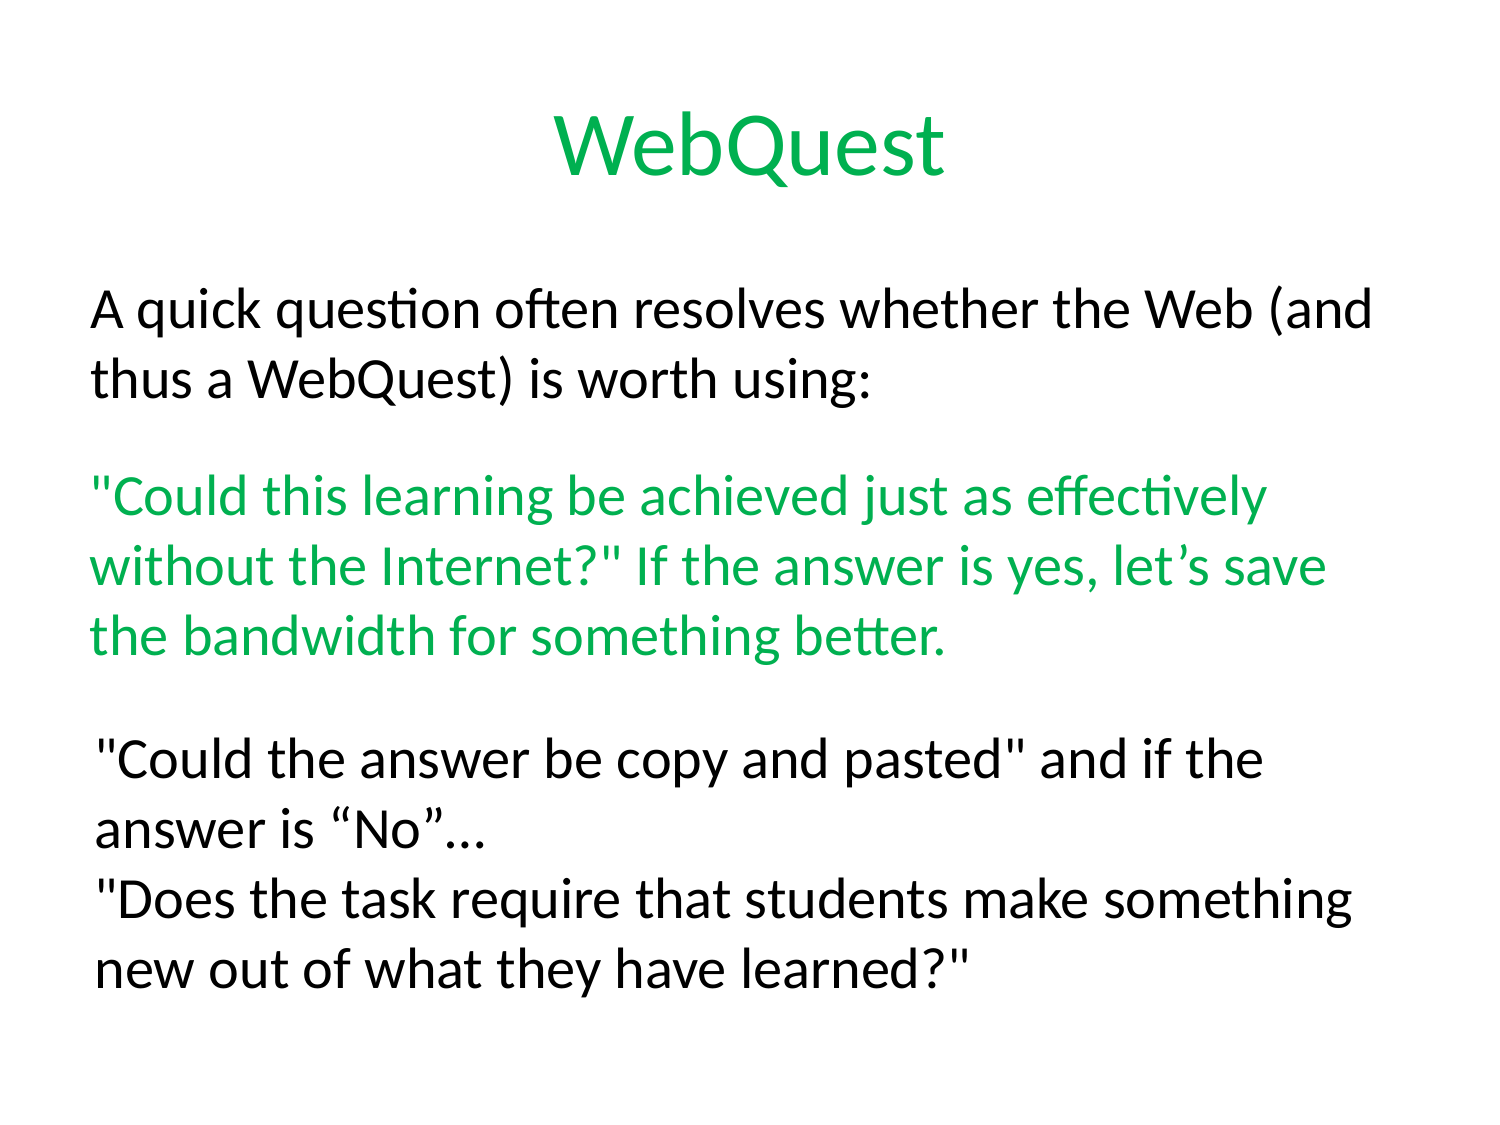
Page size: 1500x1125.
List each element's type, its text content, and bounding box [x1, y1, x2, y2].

list A quick question often resolves whether the Web (and thus a WebQuest) is worth using: [75, 262, 1425, 450]
text_box "Could the answer be copy and pasted" and if the answer is “No”… "Does the task require that students make something new out of what they have learned?" [80, 712, 1375, 1008]
text_box "Could this learning be achieved just as effectively without the Internet?" If the answer is yes, let’s save the bandwidth for something better. [74, 450, 1425, 755]
title WebQuest [75, 45, 1425, 233]
